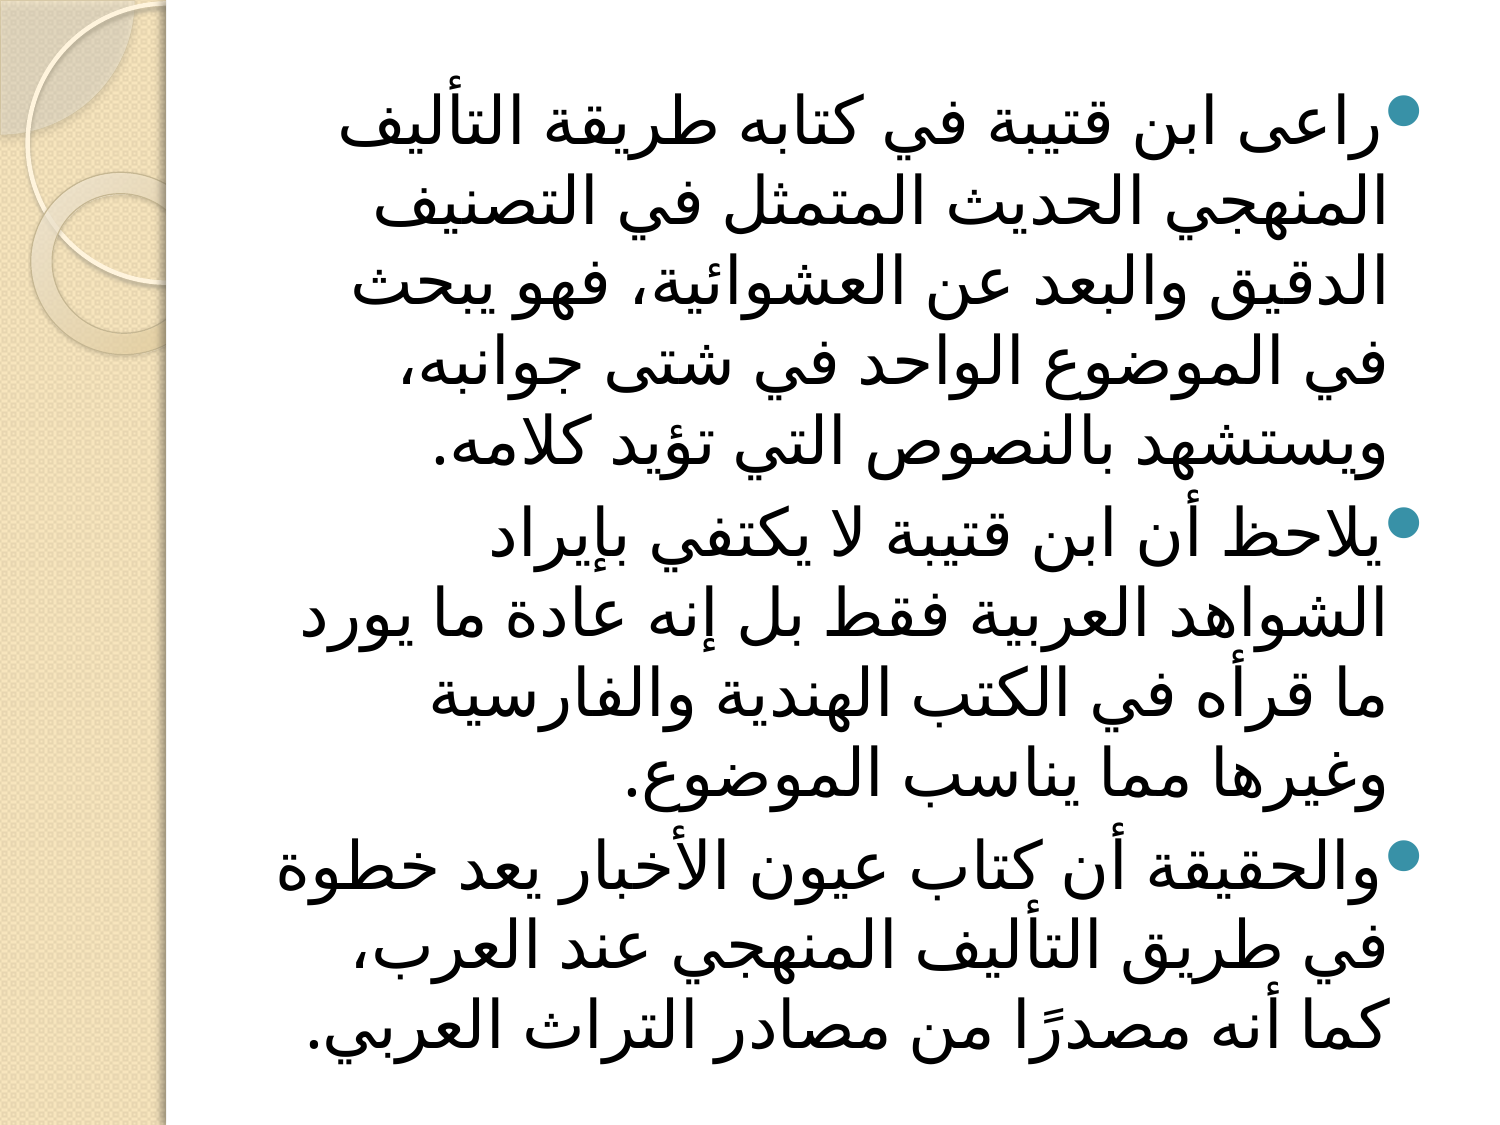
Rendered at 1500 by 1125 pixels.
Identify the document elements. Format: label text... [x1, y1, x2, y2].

list راعى ابن قتيبة في كتابه طريقة التأليف المنهجي الحديث المتمثل في التصنيف الدقيق والبعد عن العشوائية، فهو يبحث في الموضوع الواحد في شتى جوانبه، ويستشهد بالنصوص التي تؤيد كلامه. يلاحظ أن ابن قتيبة لا يكتفي بإيراد الشواهد العربية فقط بل إنه عادة ما يورد ما قرأه في الكتب الهندية والفارسية وغيرها مما يناسب الموضوع. والحقيقة أن كتاب عيون الأخبار يعد خطوة في طريق التأليف المنهجي عند العرب، كما أنه مصدرًا من مصادر التراث العربي. [235, 70, 1466, 1025]
